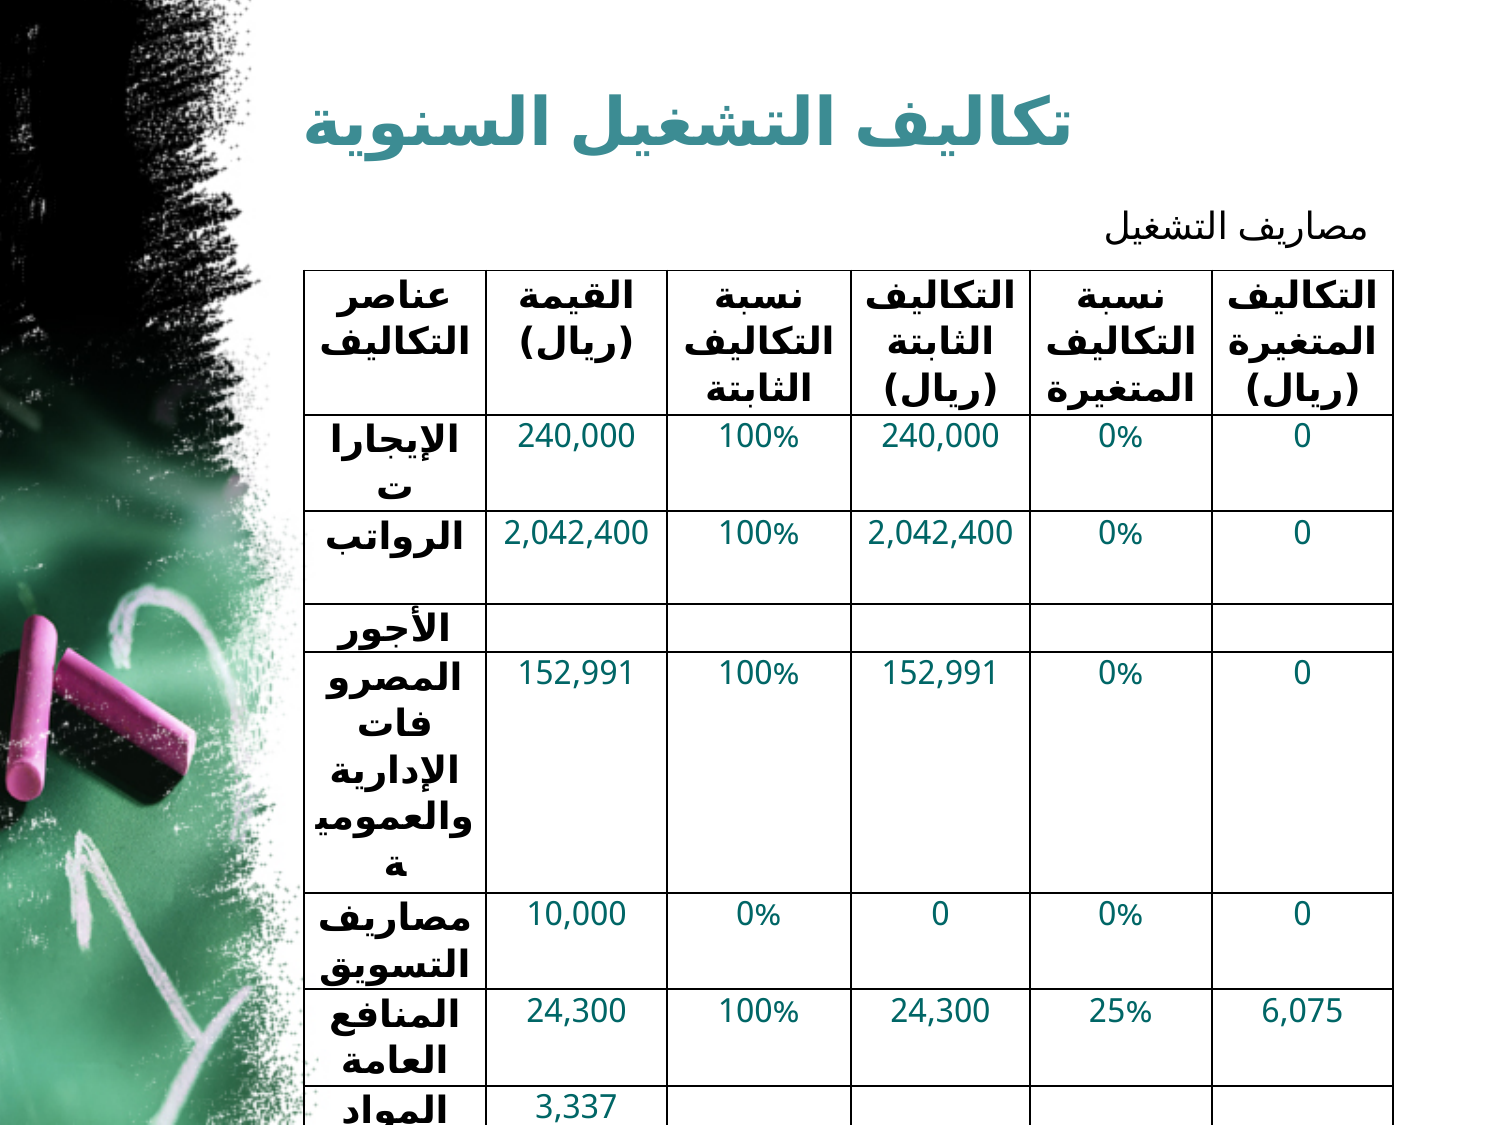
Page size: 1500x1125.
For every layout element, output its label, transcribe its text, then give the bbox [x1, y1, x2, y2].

table_cell 2,042,400 [487, 512, 666, 603]
table_cell 2,042,400 [852, 512, 1029, 603]
table_cell 152,991 [487, 653, 666, 892]
table_cell 25% [1031, 990, 1211, 1085]
table_cell 100% [668, 990, 850, 1085]
table_cell 24,300 [487, 990, 666, 1085]
table_cell 0 [1213, 894, 1392, 988]
title تكاليف التشغيل السنوية [287, 50, 1438, 188]
table_cell 0% [1031, 512, 1211, 603]
table_cell 0 [852, 894, 1029, 988]
table_cell 240,000 [487, 416, 666, 510]
table_cell الأجور [305, 605, 485, 651]
table_cell [668, 1087, 850, 1125]
table_cell [487, 605, 666, 651]
table_cell 0 [1213, 512, 1392, 603]
text_box مصاريف التشغيل [1006, 203, 1394, 254]
table_cell 0 [1213, 653, 1392, 892]
table_header نسبة التكاليف المتغيرة [1031, 271, 1211, 414]
table_cell [1031, 605, 1211, 651]
table_cell 10,000 [487, 894, 666, 988]
table_cell 0% [1031, 416, 1211, 510]
table_cell مصاريف التسويق [305, 894, 485, 988]
table_header القيمة (ريال) [487, 271, 666, 414]
table_cell 6,075 [1213, 990, 1392, 1085]
table_cell 0% [668, 894, 850, 988]
table_cell [1213, 1087, 1392, 1125]
table_cell 0% [1031, 653, 1211, 892]
table_cell 100% [668, 653, 850, 892]
table_cell [852, 605, 1029, 651]
table_cell المصروفات الإدارية والعمومية [305, 653, 485, 892]
table_cell 100% [668, 512, 850, 603]
table_cell المواد الأولية [305, 1087, 485, 1125]
table_cell المنافع العامة [305, 990, 485, 1085]
table_cell 152,991 [852, 653, 1029, 892]
table_cell الرواتب [305, 512, 485, 603]
table_header عناصر التكاليف [305, 271, 485, 414]
table_header نسبة التكاليف الثابتة [668, 271, 850, 414]
picture [0, 0, 1500, 1125]
table_cell [668, 605, 850, 651]
table_cell [1213, 605, 1392, 651]
table_header التكاليف المتغيرة (ريال) [1213, 271, 1392, 414]
table_cell 24,300 [852, 990, 1029, 1085]
table_cell 0 [1213, 416, 1392, 510]
table_cell 0% [1031, 894, 1211, 988]
table_cell الإيجارات [305, 416, 485, 510]
table_cell [1031, 1087, 1211, 1125]
table_cell 3,337 [487, 1087, 666, 1125]
table_cell 100% [668, 416, 850, 510]
table_cell [852, 1087, 1029, 1125]
table_cell 240,000 [852, 416, 1029, 510]
table_header التكاليف الثابتة (ريال) [852, 271, 1029, 414]
